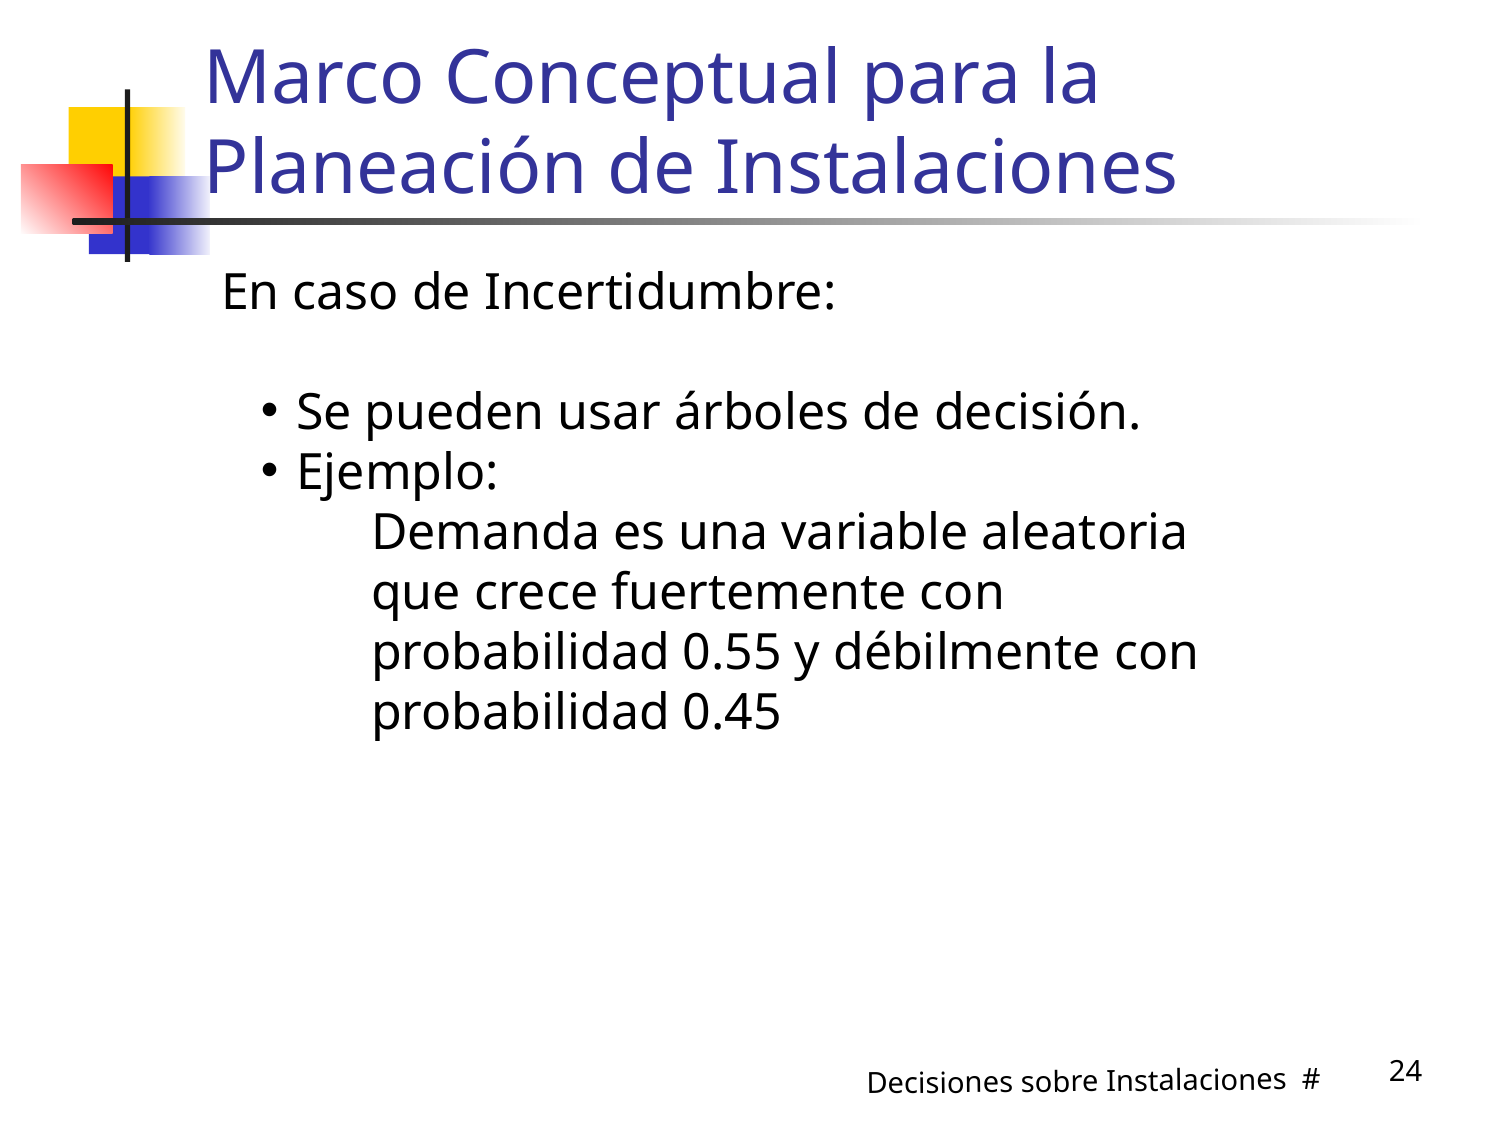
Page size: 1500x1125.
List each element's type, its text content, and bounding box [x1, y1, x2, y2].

text_box En caso de Incertidumbre: Se pueden usar árboles de decisión. Ejemplo: Demanda es una variable aleatoria que crece fuertemente con probabilidad 0.55 y débilmente con probabilidad 0.45 [206, 251, 1282, 747]
footer Decisiones sobre Instalaciones # [773, 1028, 1414, 1110]
title Marco Conceptual para la Planeación de Instalaciones [188, 27, 1468, 216]
slide_number 24 [1124, 1024, 1438, 1101]
